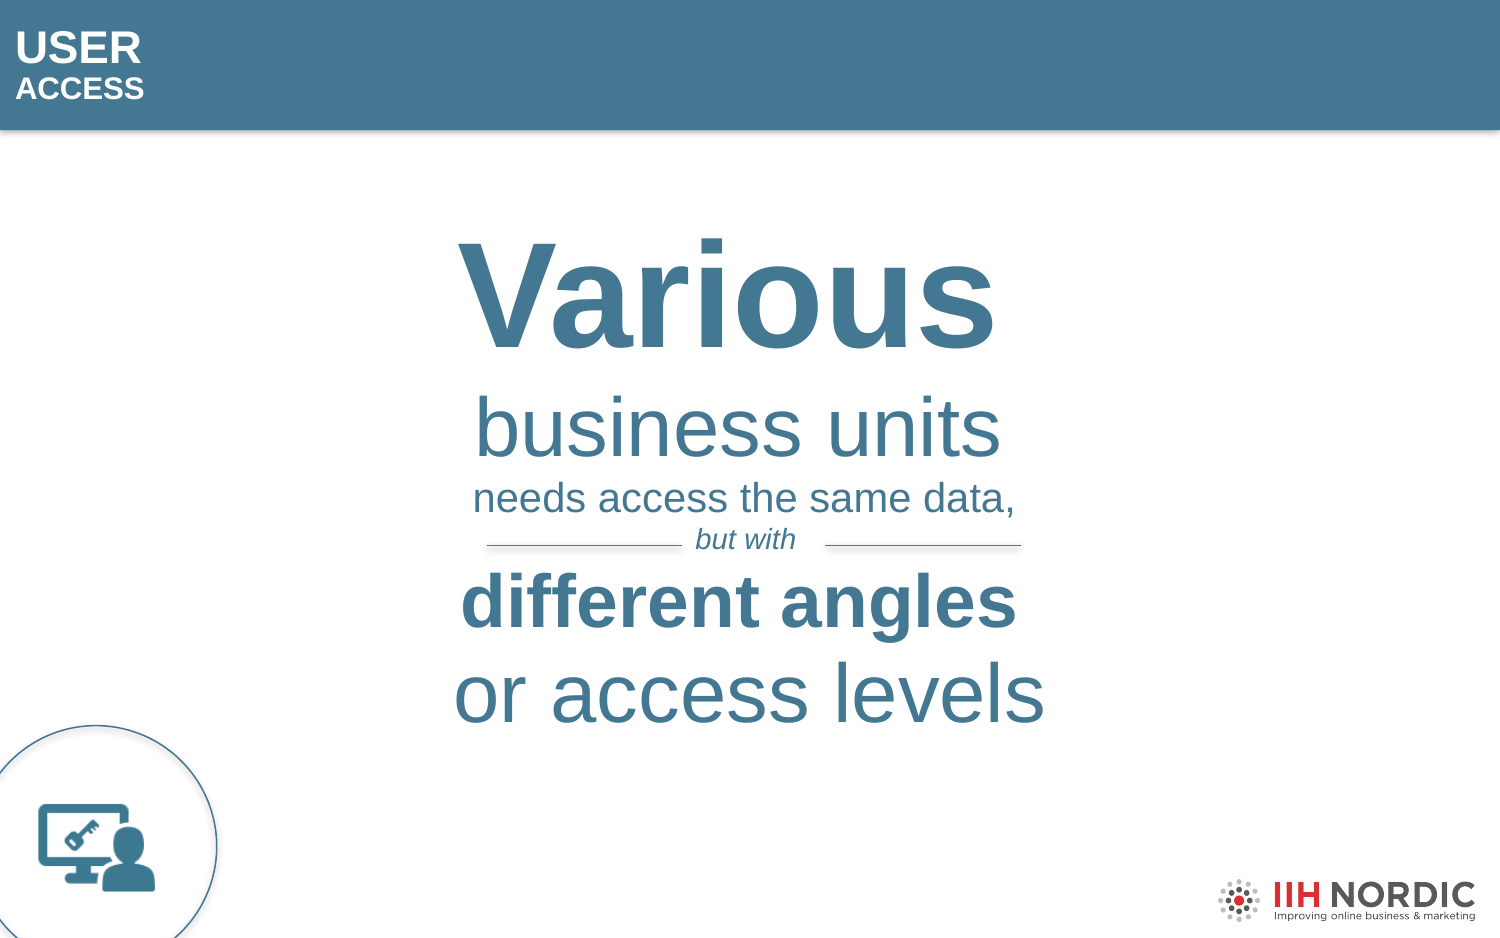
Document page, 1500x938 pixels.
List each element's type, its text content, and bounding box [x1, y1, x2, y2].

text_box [0, 725, 217, 938]
title USER ACCESS [0, 0, 1500, 131]
picture [1217, 879, 1476, 922]
text_box Various business units needs access the same data, but with different angles or access levels [0, 224, 1500, 794]
